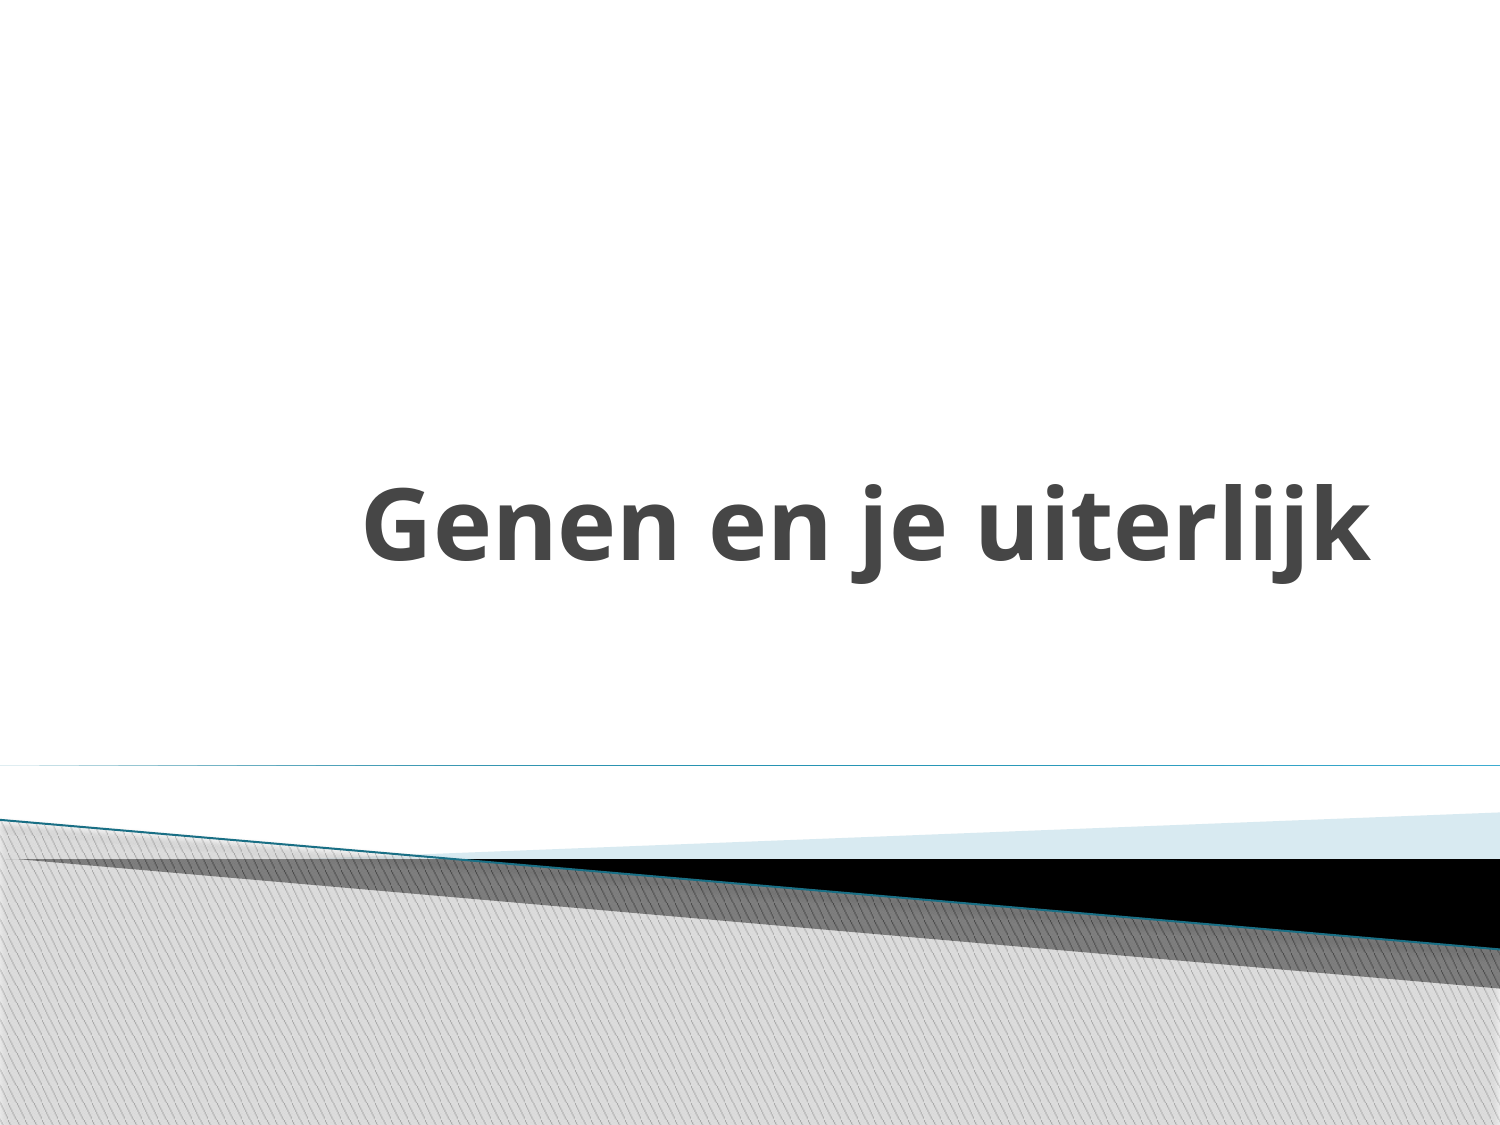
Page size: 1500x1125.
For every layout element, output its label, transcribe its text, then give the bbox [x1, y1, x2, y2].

title Genen en je uiterlijk [112, 287, 1388, 588]
picture [5, 859, 1500, 989]
